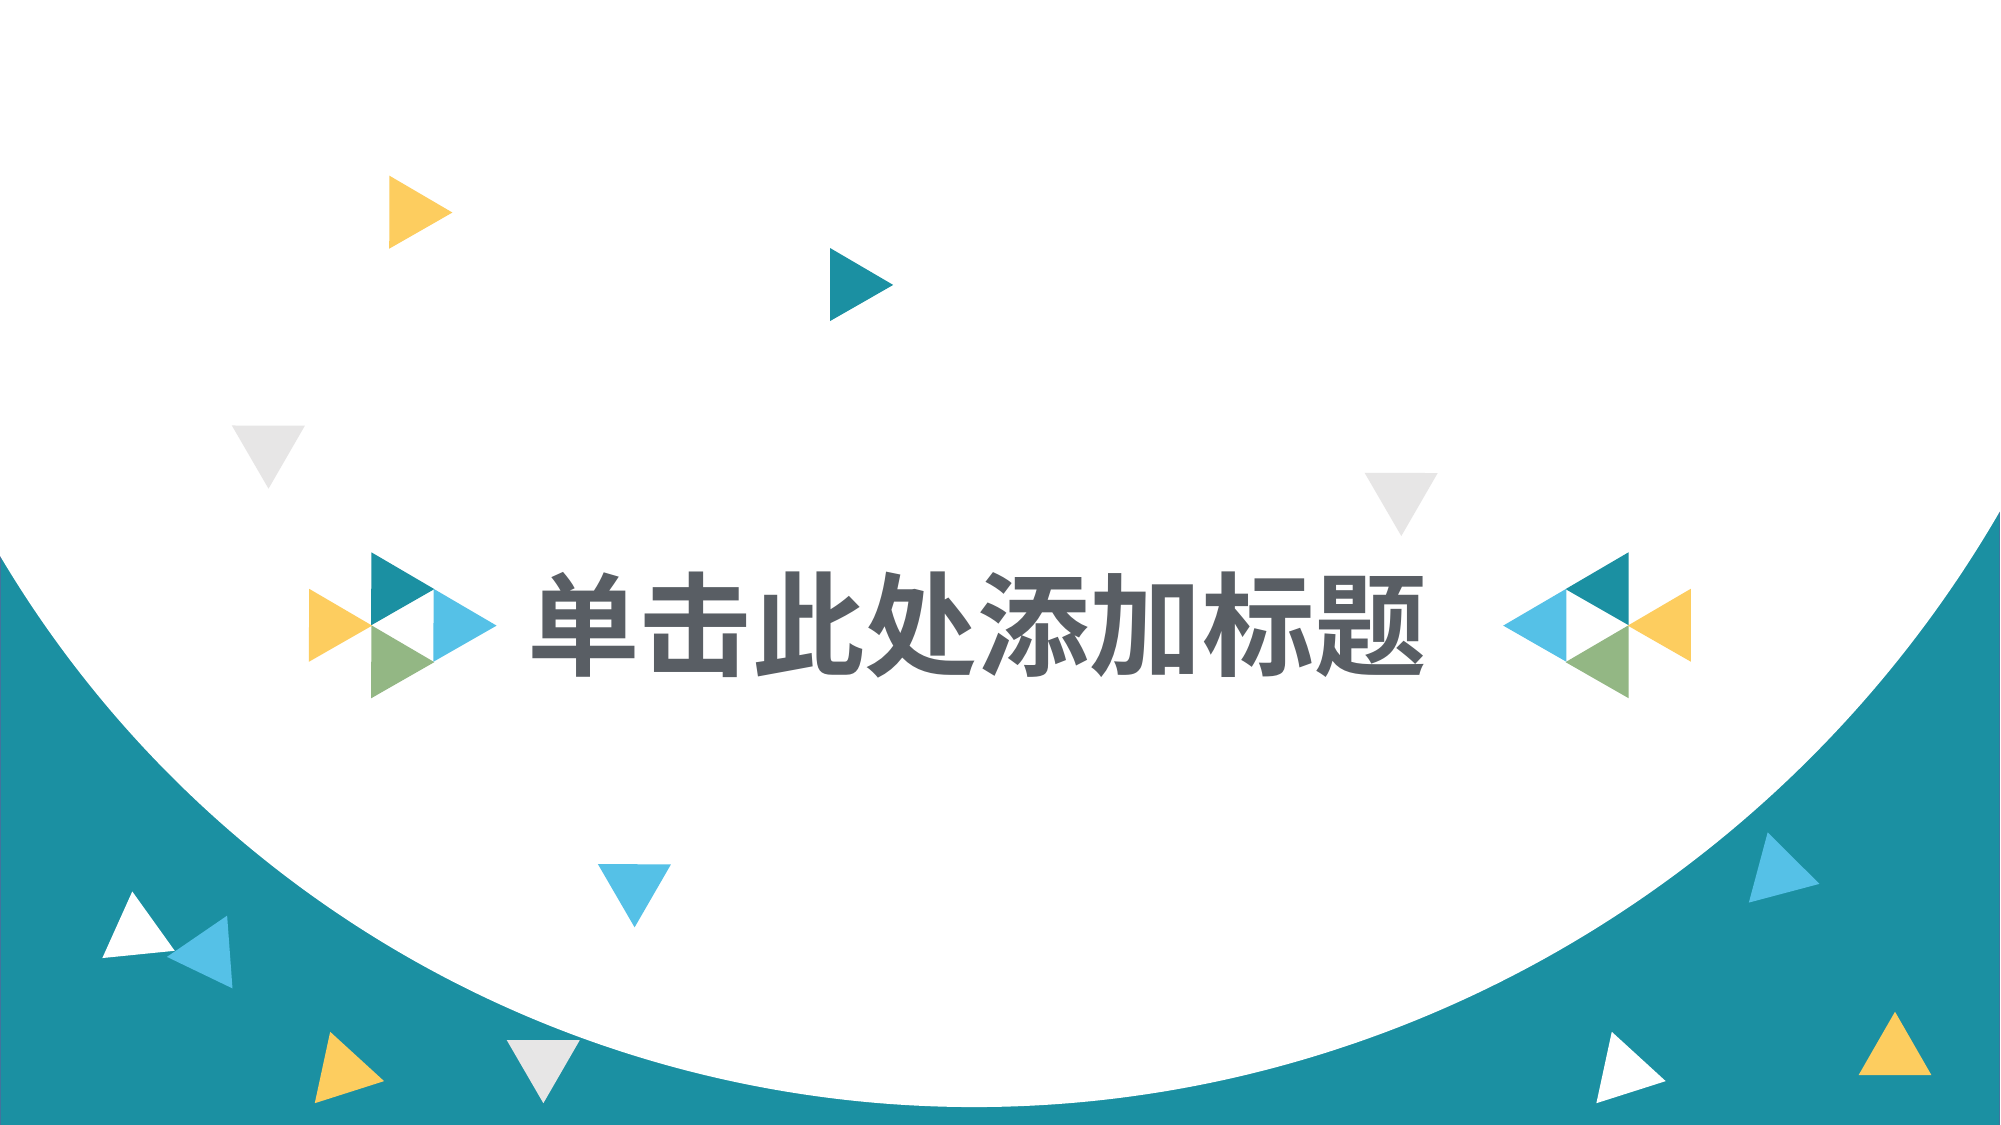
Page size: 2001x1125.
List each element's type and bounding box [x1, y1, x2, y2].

text_box [0, 0, 2000, 1125]
text_box [288, 548, 486, 685]
text_box [1514, 548, 1712, 685]
